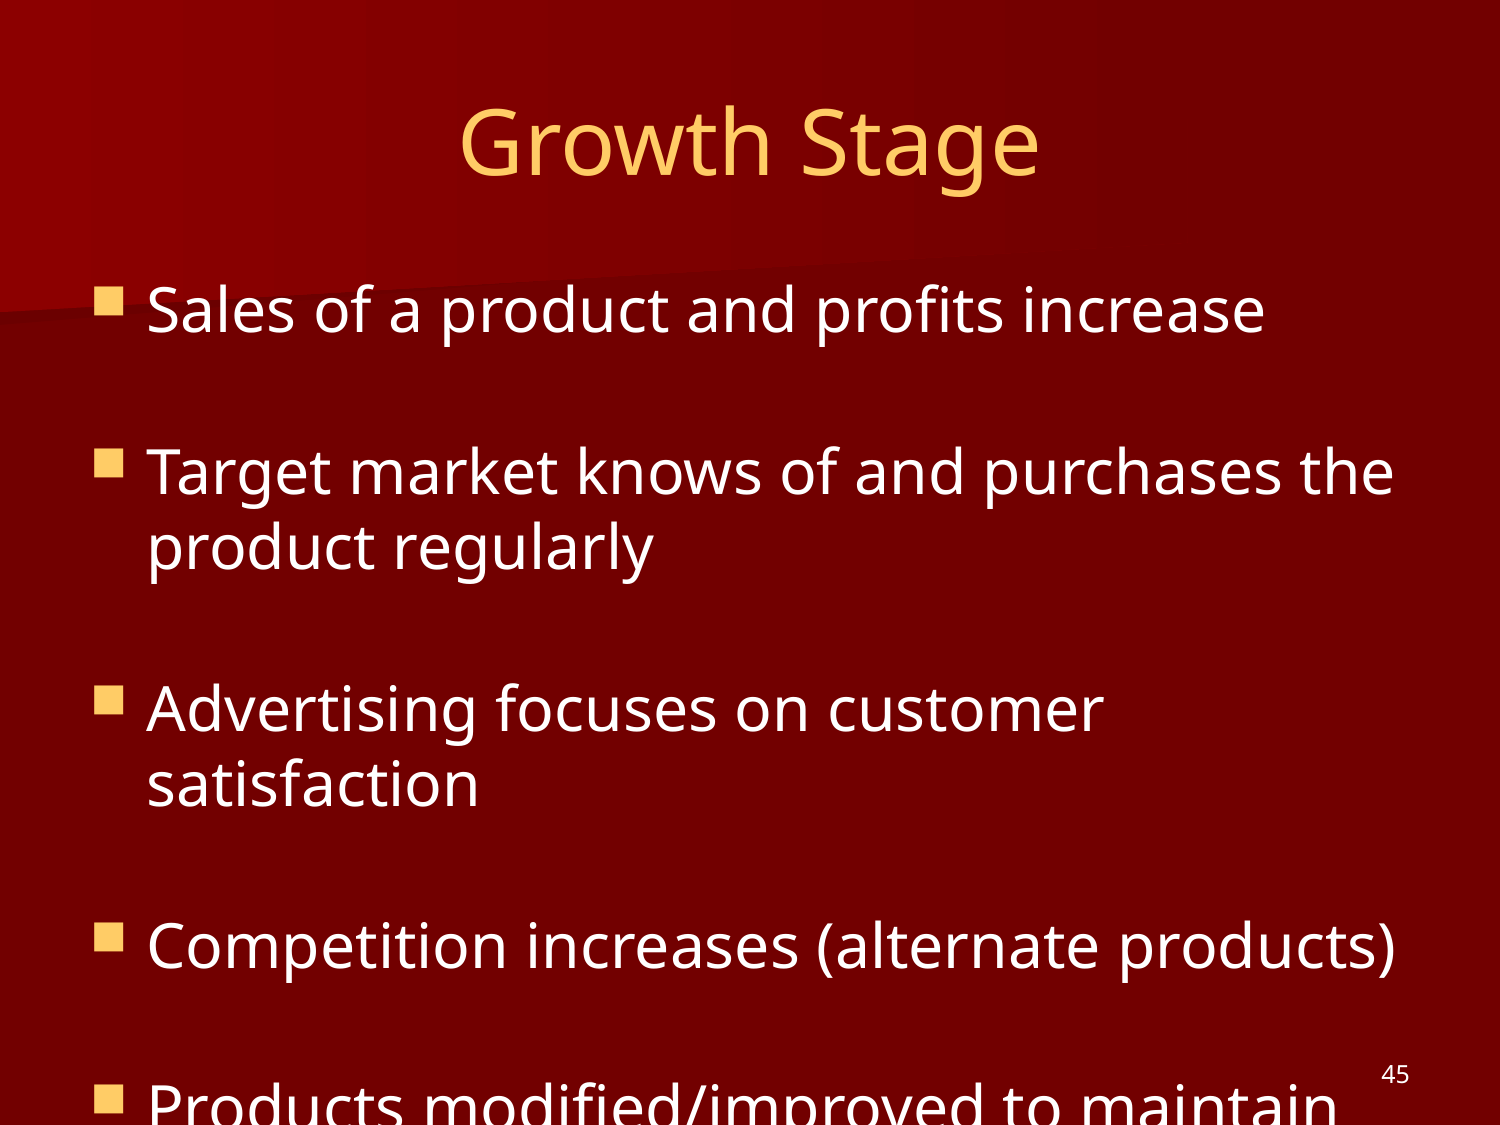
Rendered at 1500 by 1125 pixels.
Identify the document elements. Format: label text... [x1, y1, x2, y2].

slide_number 45 [1074, 1024, 1426, 1101]
title Growth Stage [74, 44, 1426, 233]
list Sales of a product and profits increase Target market knows of and purchases the product regularly Advertising focuses on customer satisfaction Competition increases (alternate products) Products modified/improved to maintain customer loyal [74, 262, 1451, 1001]
